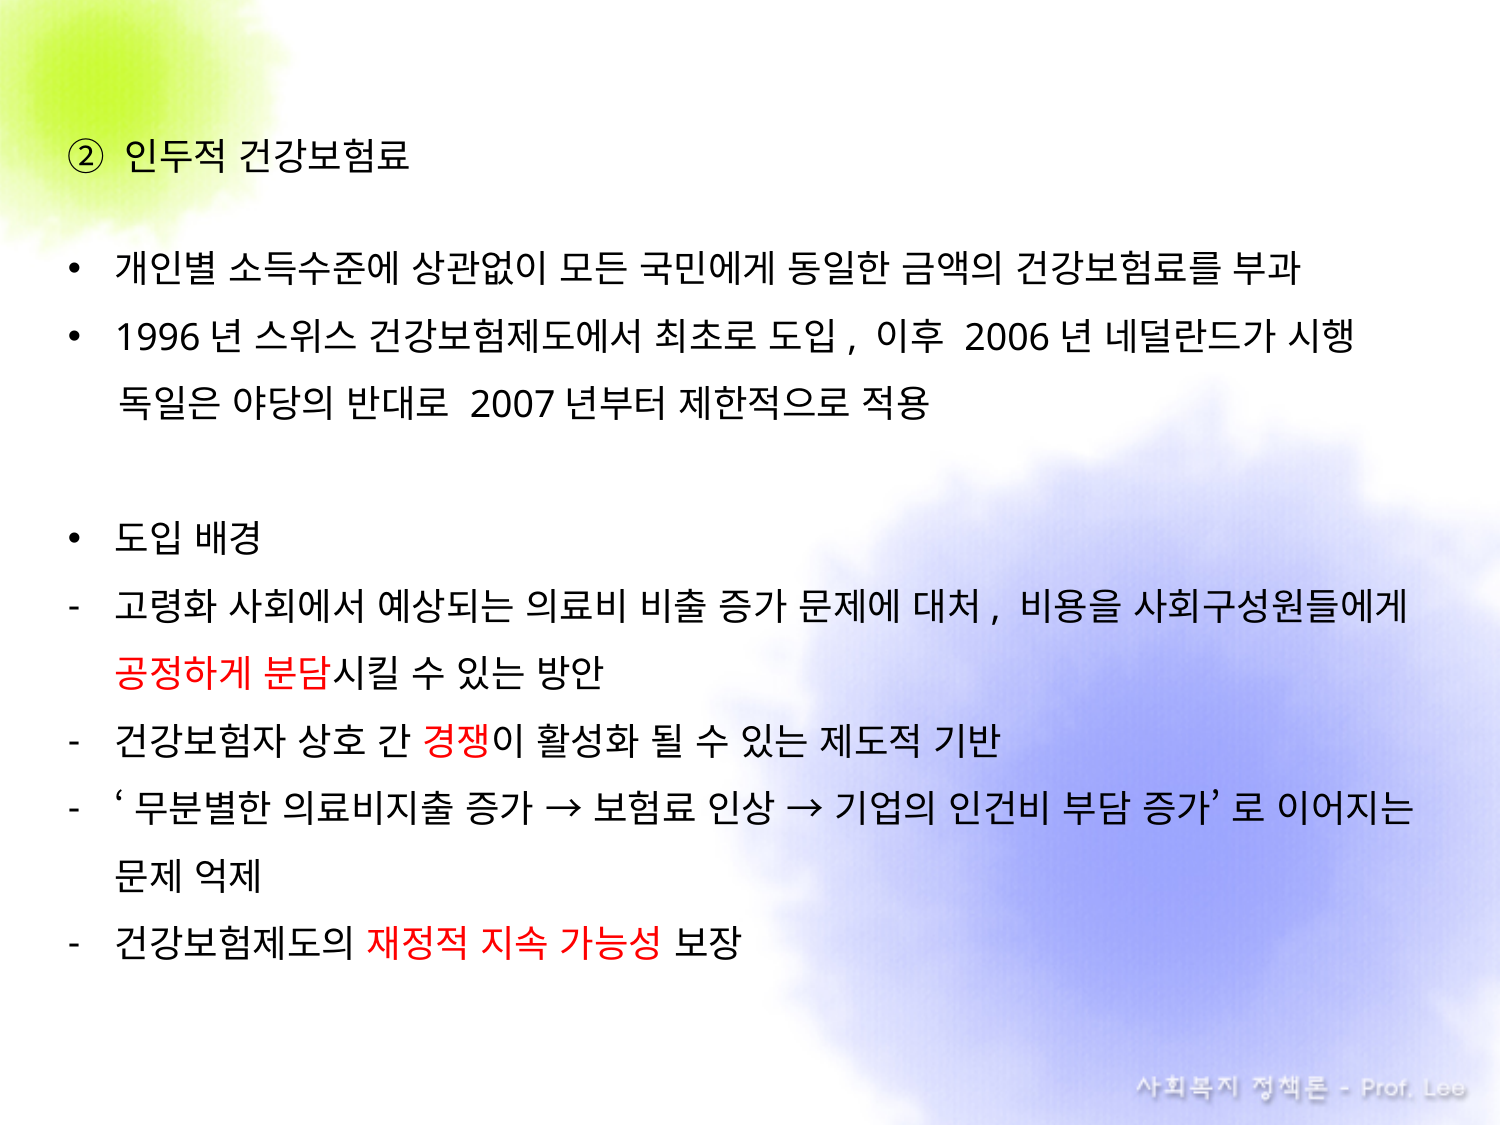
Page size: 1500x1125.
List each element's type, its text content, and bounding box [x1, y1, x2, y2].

picture [0, 0, 1500, 1125]
text_box ② 인두적 건강보험료 개인별 소득수준에 상관없이 모든 국민에게 동일한 금액의 건강보험료를 부과 1996년 스위스 건강보험제도에서 최초로 도입, 이후 2006년 네덜란드가 시행 독일은 야당의 반대로 2007년부터 제한적으로 적용 도입 배경 고령화 사회에서 예상되는 의료비 비출 증가 문제에 대처, 비용을 사회구성원들에게 공정하게 분담시킬 수 있는 방안 건강보험자 상호 간 경쟁이 활성화 될 수 있는 제도적 기반 ‘무분별한 의료비지출 증가 → 보험료 인상 → 기업의 인건비 부담 증가’ 로 이어지는 문제 억제 건강보험제도의 재정적 지속 가능성 보장 [53, 125, 1441, 1018]
